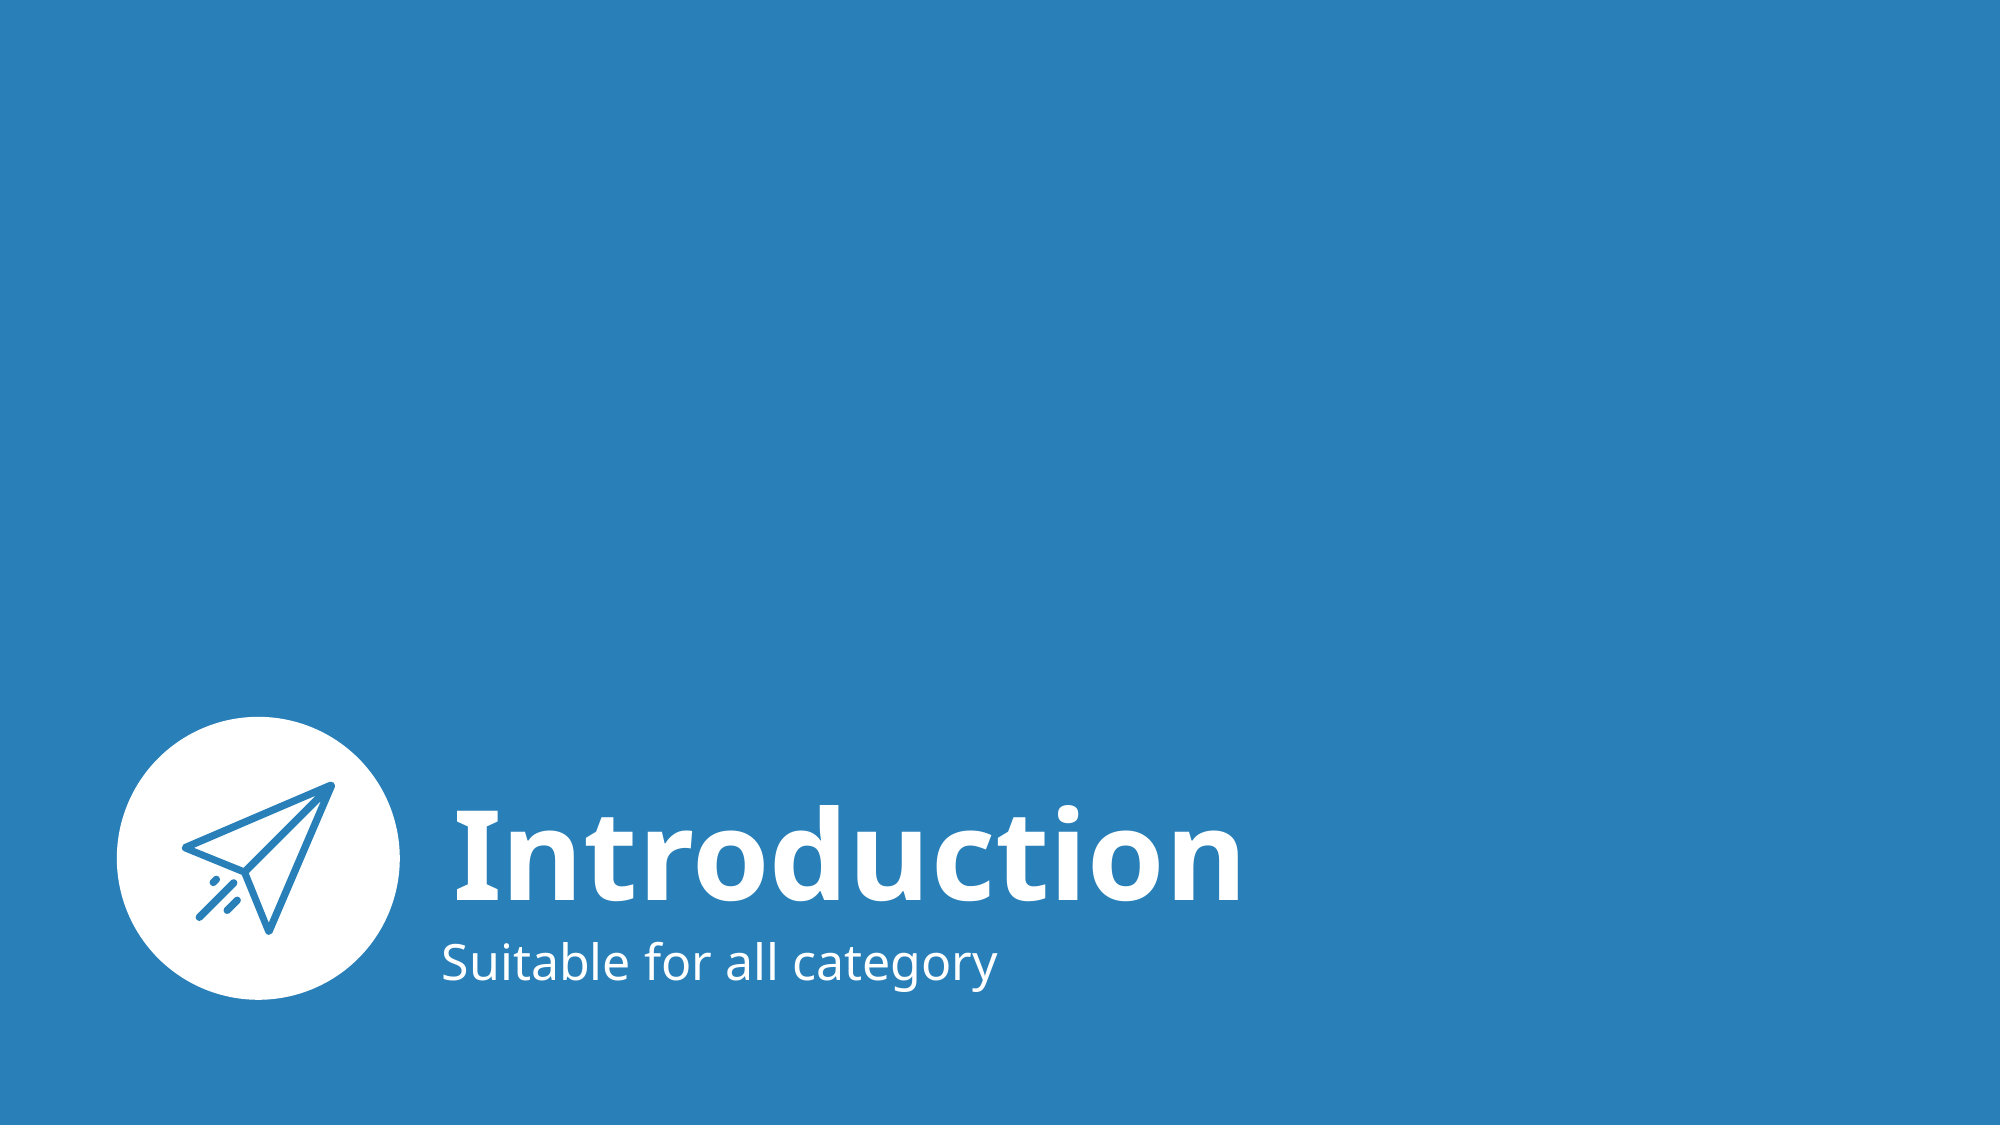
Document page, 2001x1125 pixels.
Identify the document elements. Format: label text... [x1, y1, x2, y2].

text_box Introduction [438, 768, 1264, 893]
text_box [116, 716, 400, 1000]
text_box Suitable for all category [427, 893, 1302, 999]
